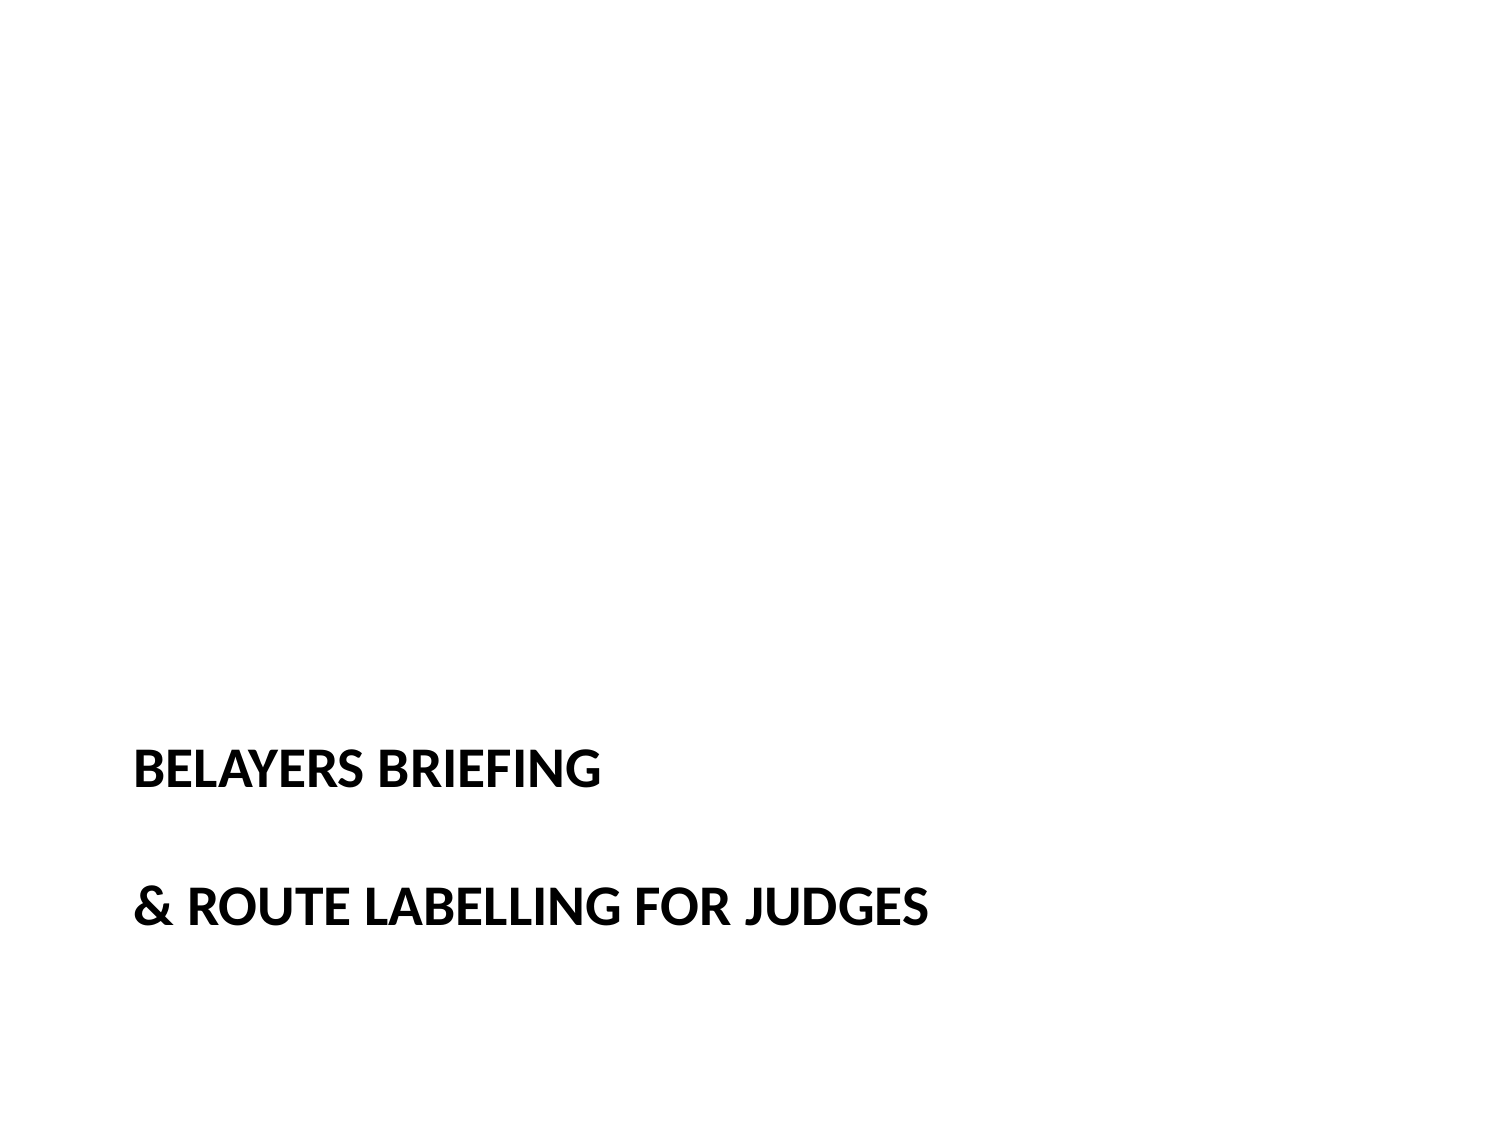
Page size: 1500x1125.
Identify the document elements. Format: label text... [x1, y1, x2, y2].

title Belayers briefing & Route Labelling for judges [118, 722, 1394, 947]
